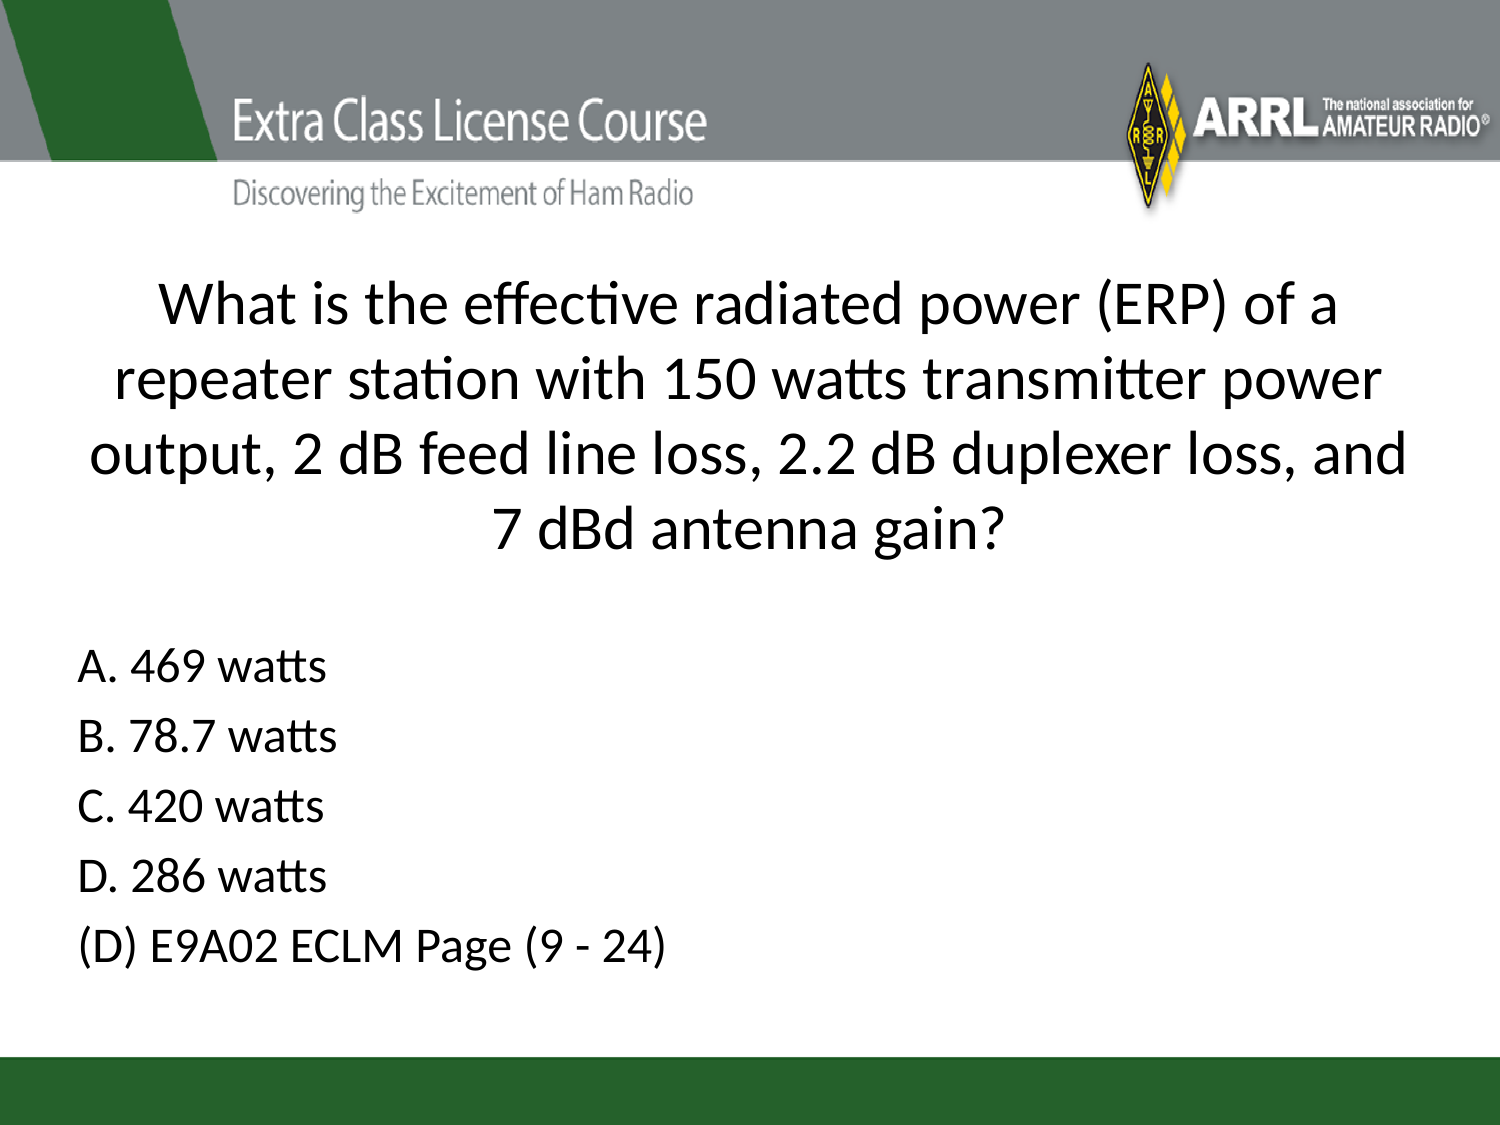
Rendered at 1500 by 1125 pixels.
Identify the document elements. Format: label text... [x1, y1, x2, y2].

picture [0, 0, 1500, 1125]
title What is the effective radiated power (ERP) of a repeater station with 150 watts transmitter power output, 2 dB feed line loss, 2.2 dB duplexer loss, and 7 dBd antenna gain? [75, 254, 1425, 435]
list A. 469 watts B. 78.7 watts C. 420 watts D. 286 watts (D) E9A02 ECLM Page (9 - 24) [62, 624, 1413, 988]
